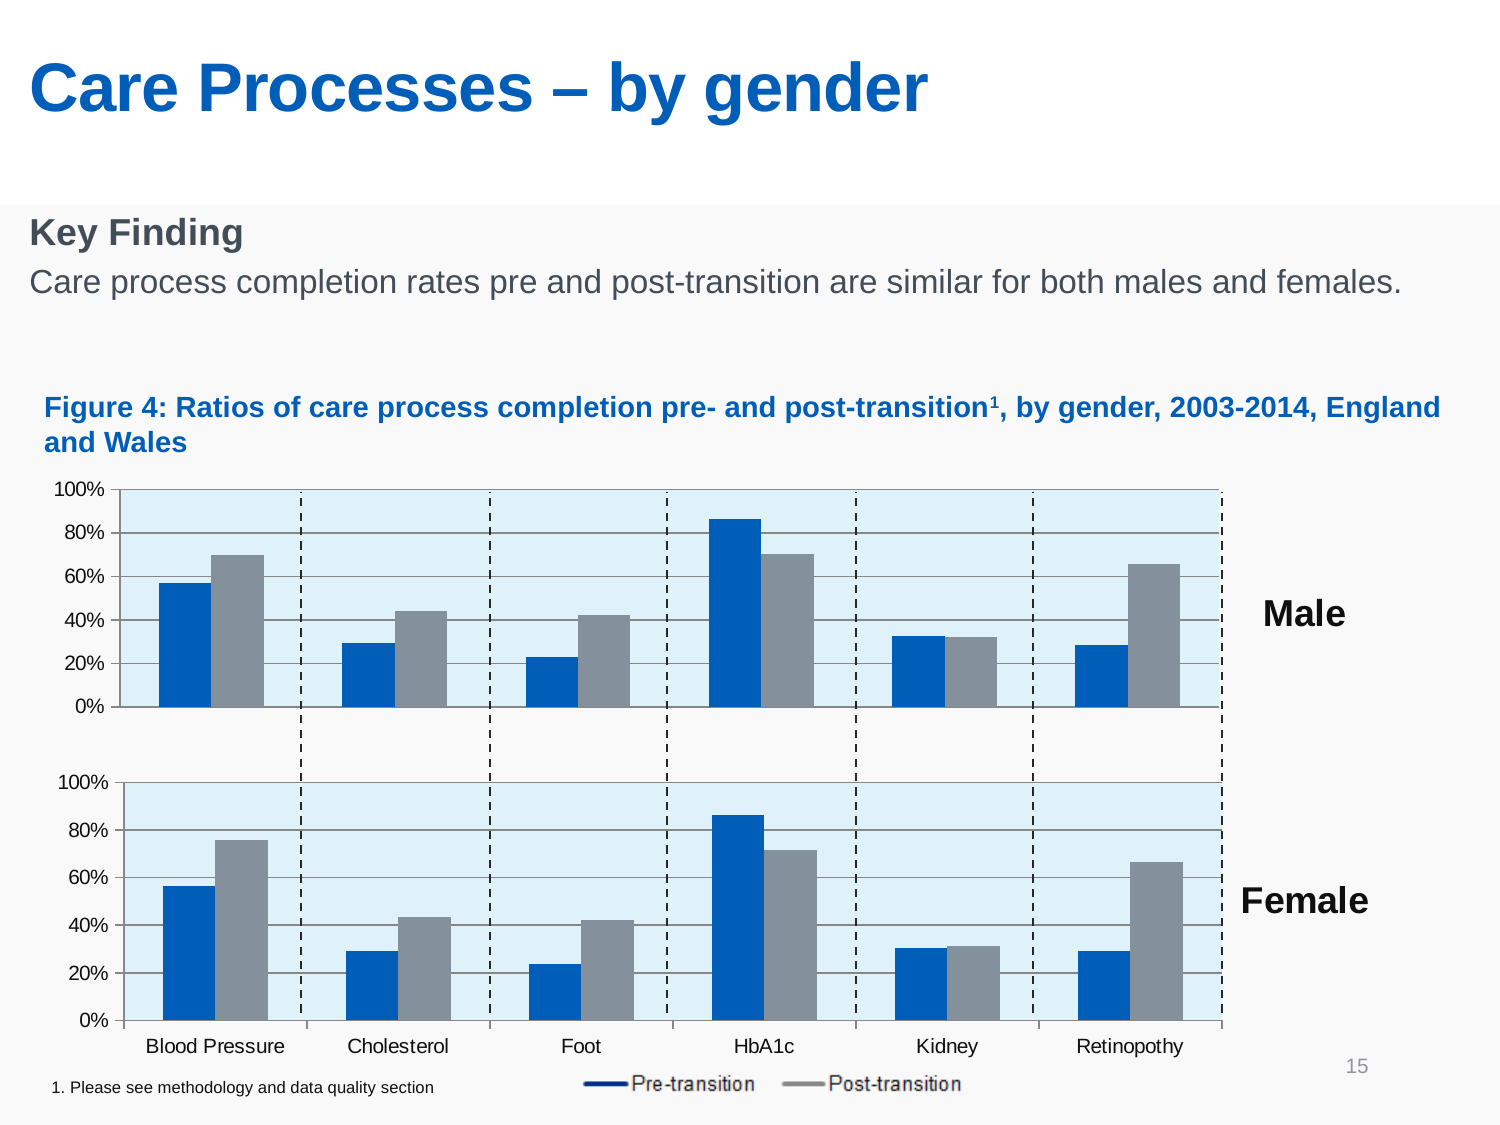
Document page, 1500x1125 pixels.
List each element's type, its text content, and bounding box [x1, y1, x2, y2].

text_box 1. Please see methodology and data quality section [36, 1069, 335, 1104]
picture [340, 1058, 1159, 1116]
slide_number 15 [1164, 1035, 1384, 1095]
chart [29, 467, 1389, 749]
chart [36, 763, 1377, 1059]
title Care Processes – by gender [29, 42, 1447, 149]
text_box Figure 4: Ratios of care process completion pre- and post-transition1, by gender, 2003-2014, England and Wales [29, 380, 1471, 466]
list Key Finding Care process completion rates pre and post-transition are similar for both males and females. [29, 208, 1471, 362]
